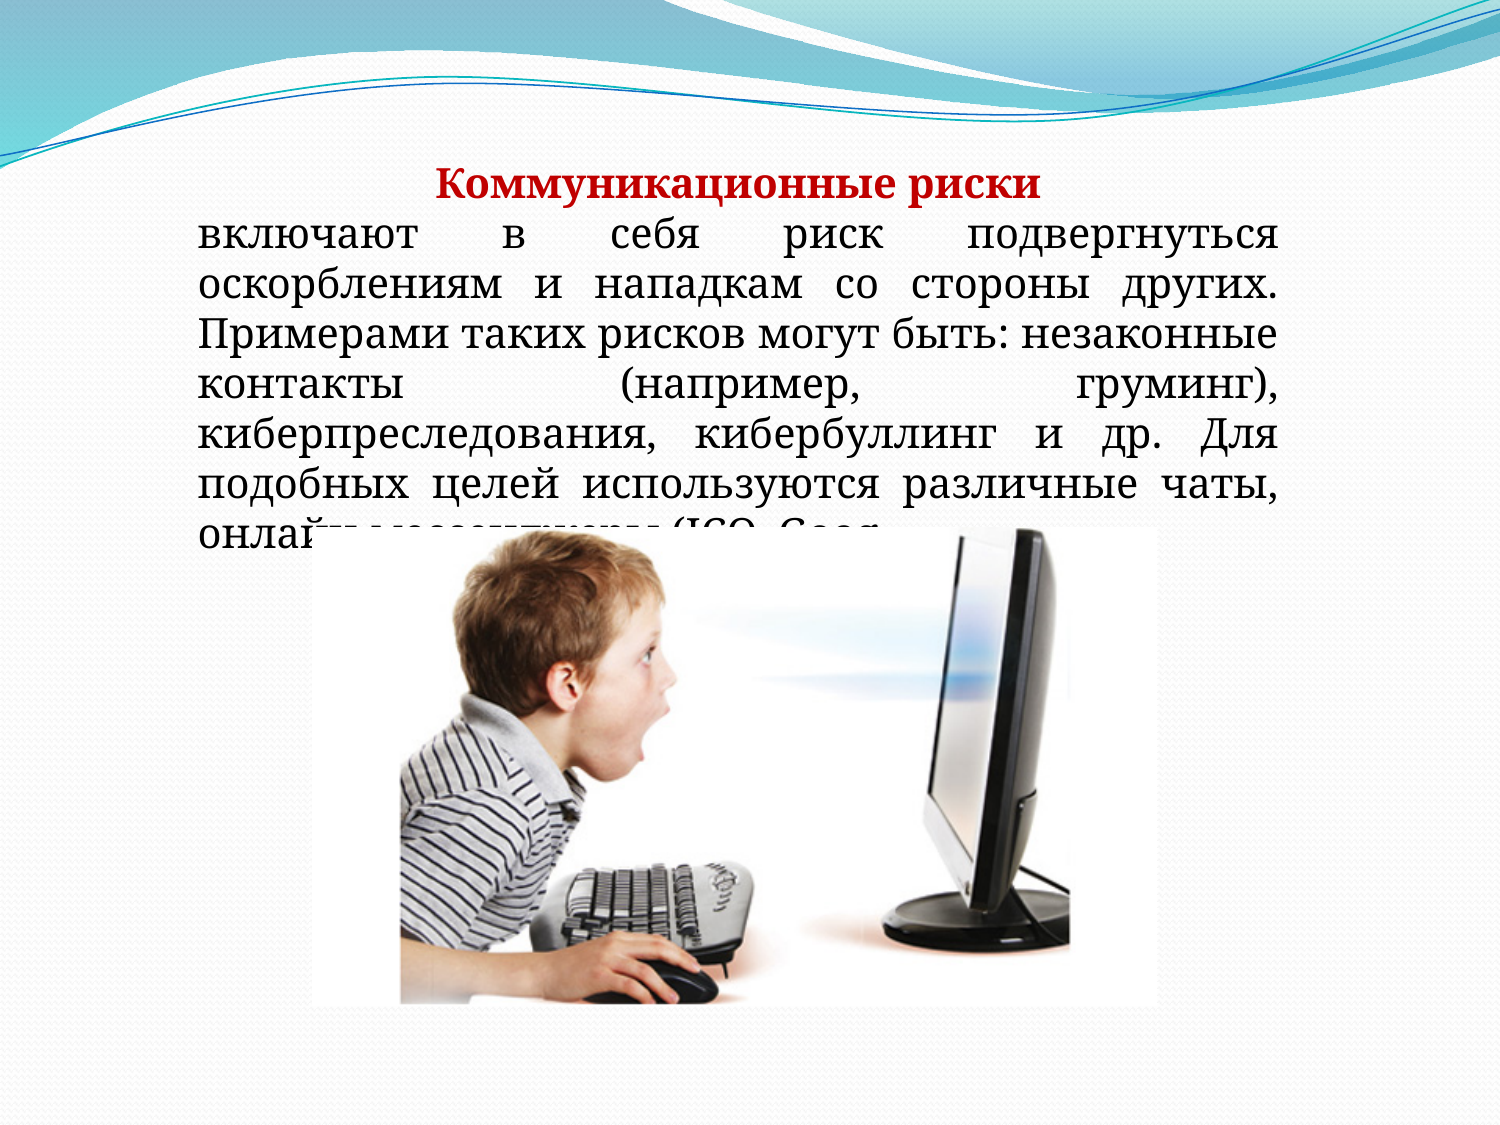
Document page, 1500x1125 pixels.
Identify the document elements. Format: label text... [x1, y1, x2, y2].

text_box Коммуникационные риски включают в себя риск подвергнуться оскорблениям и нападкам со стороны других. Примерами таких рисков могут быть: незаконные контакты (например, груминг), киберпреследования, кибербуллинг и др. Для подобных целей используются различные чаты, онлайн-мессенджеры (ICQ, Goog [182, 148, 1294, 564]
picture [312, 526, 1157, 1006]
